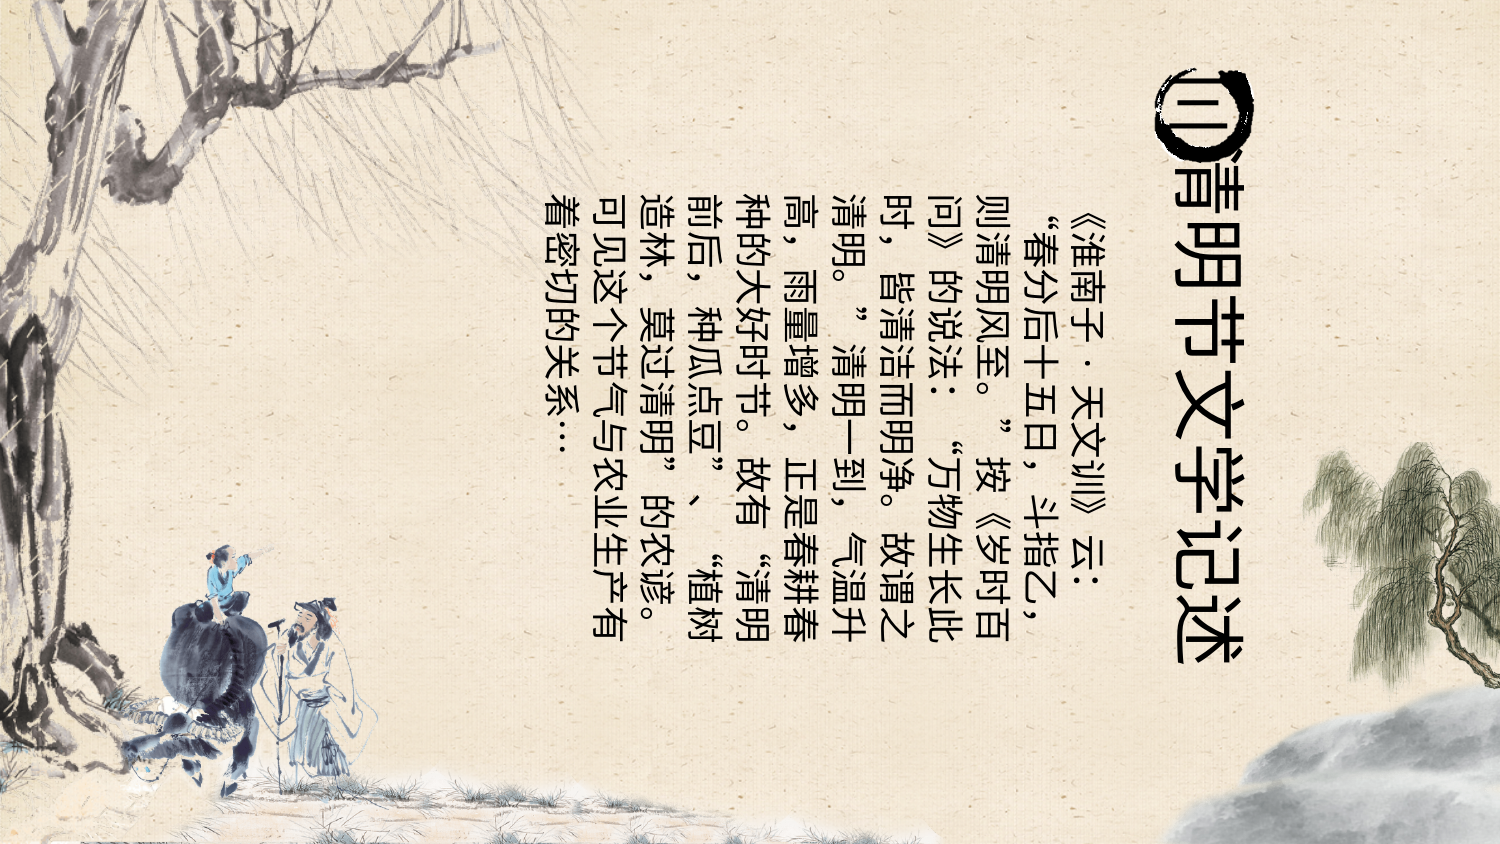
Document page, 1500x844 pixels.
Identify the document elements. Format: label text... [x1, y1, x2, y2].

picture [0, 0, 1500, 844]
text_box 清明节文学记述 [1142, 182, 1264, 441]
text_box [1142, 51, 1266, 176]
text_box 《淮南子·天文训》云：“春分后十五日，斗指乙，则清明风至。”按《岁时百问》的说法：“万物生长此时，皆清洁而明净。故谓之清明。”清明一到，气温升高，雨量增多，正是春耕春种的大好时节。故有“清明前后，种瓜点豆”、“植树造林，莫过清明”的农谚。可见这个节气与农业生产有着密切的关系… [656, 178, 1123, 670]
